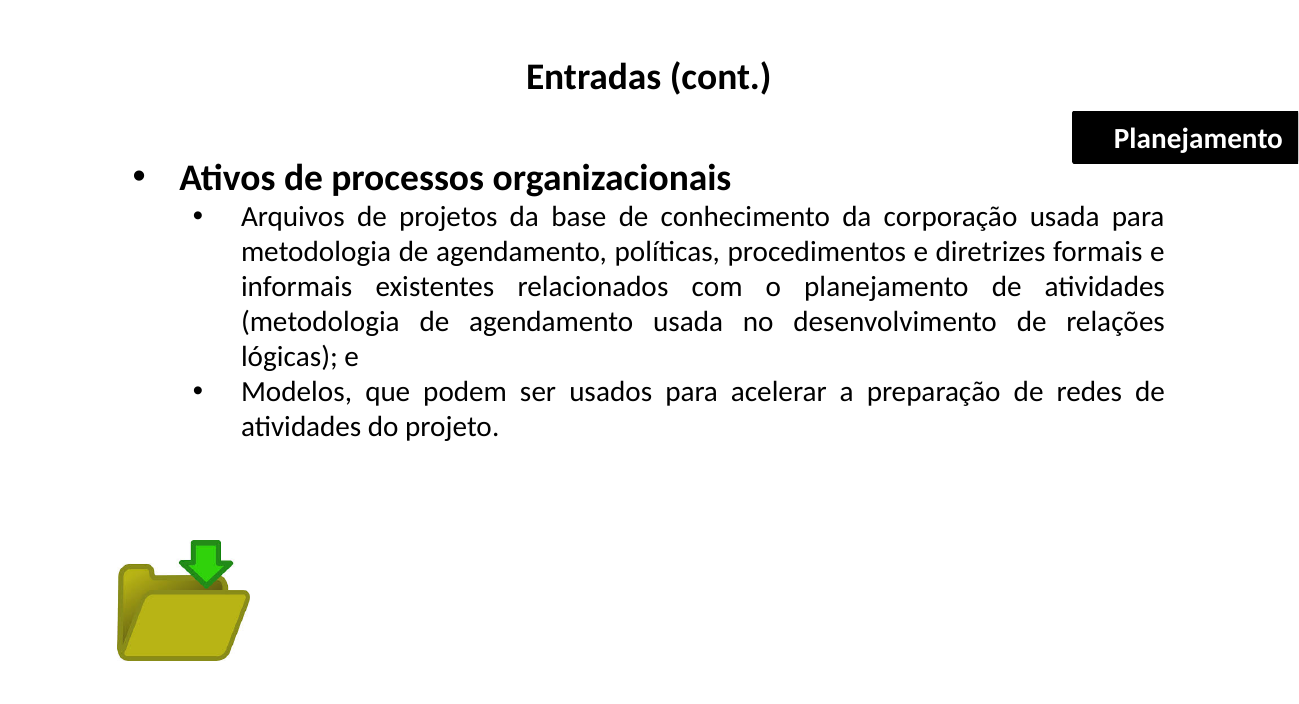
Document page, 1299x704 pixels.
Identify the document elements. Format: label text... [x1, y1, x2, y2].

text_box Entradas (cont.) [0, 44, 1299, 106]
text_box Planejamento [1074, 112, 1299, 162]
picture [117, 540, 250, 661]
text_box Ativos de processos organizacionais Arquivos de projetos da base de conhecimento da corporação usada para metodologia de agendamento, políticas, procedimentos e diretrizes formais e informais existentes relacionados com o planejamento de atividades (metodologia de agendamento usada no desenvolvimento de relações lógicas); e Modelos, que podem ser usados para acelerar a preparação de redes de atividades do projeto. [117, 145, 1181, 454]
